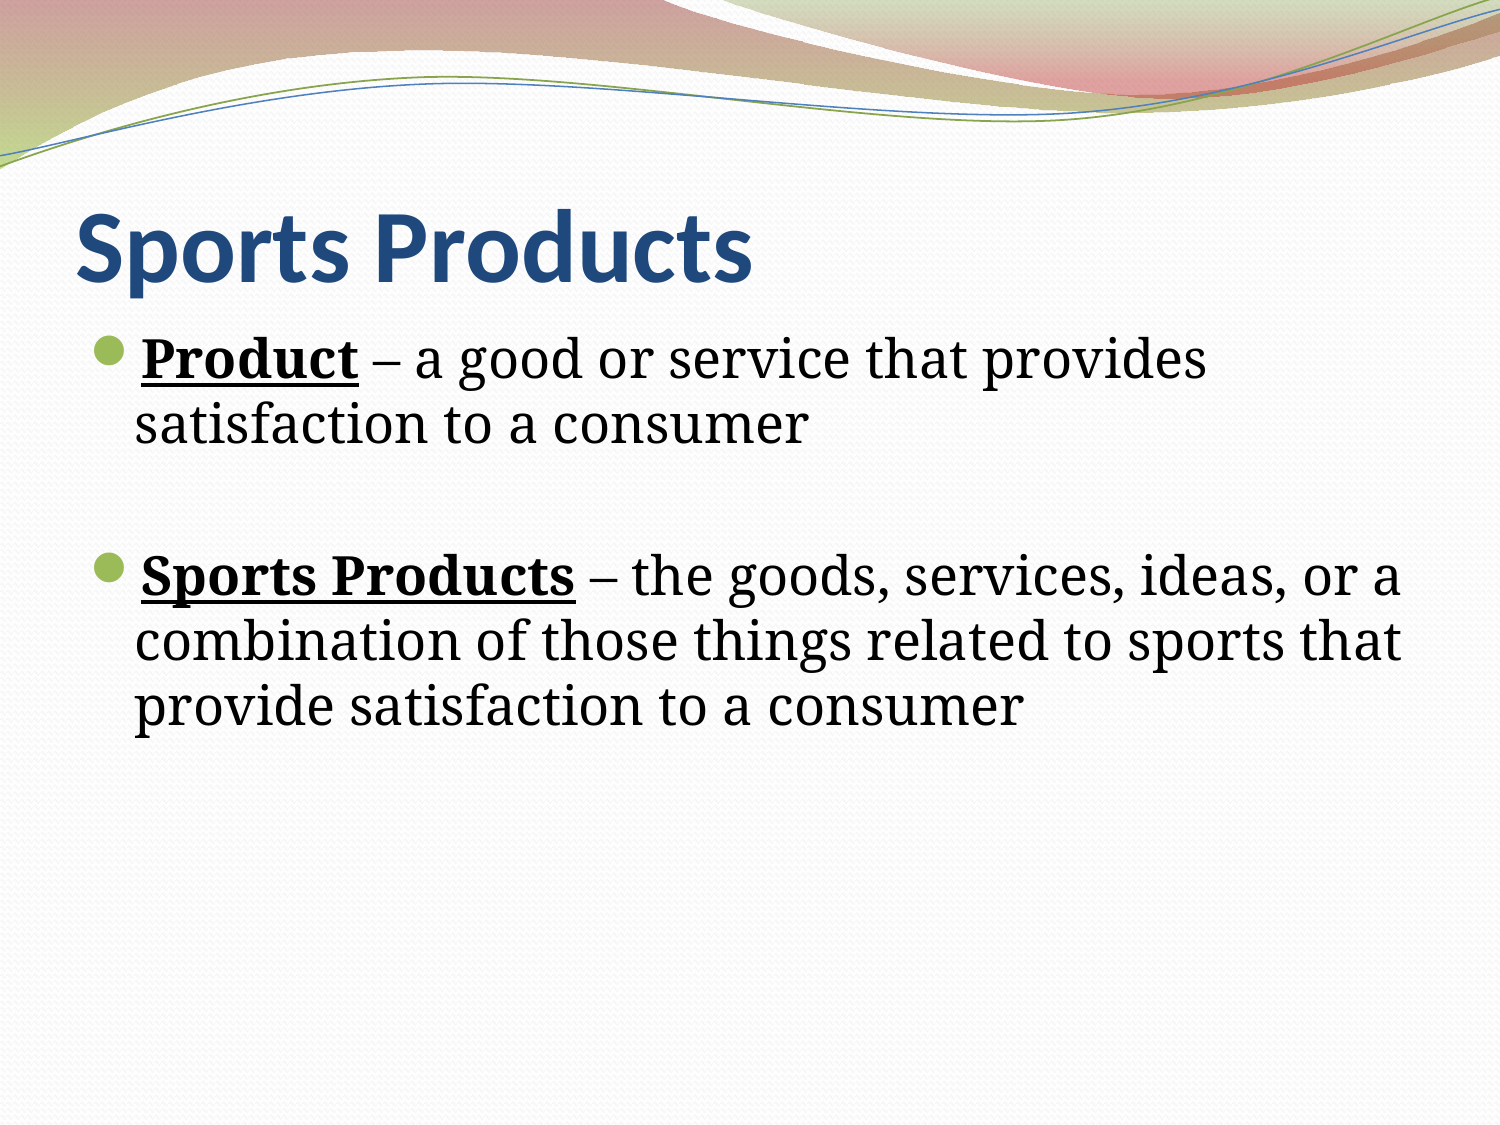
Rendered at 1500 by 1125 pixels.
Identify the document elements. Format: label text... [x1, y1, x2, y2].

title Sports Products [75, 115, 1425, 303]
list Product – a good or service that provides satisfaction to a consumer Sports Products – the goods, services, ideas, or a combination of those things related to sports that provide satisfaction to a consumer [75, 317, 1425, 1038]
